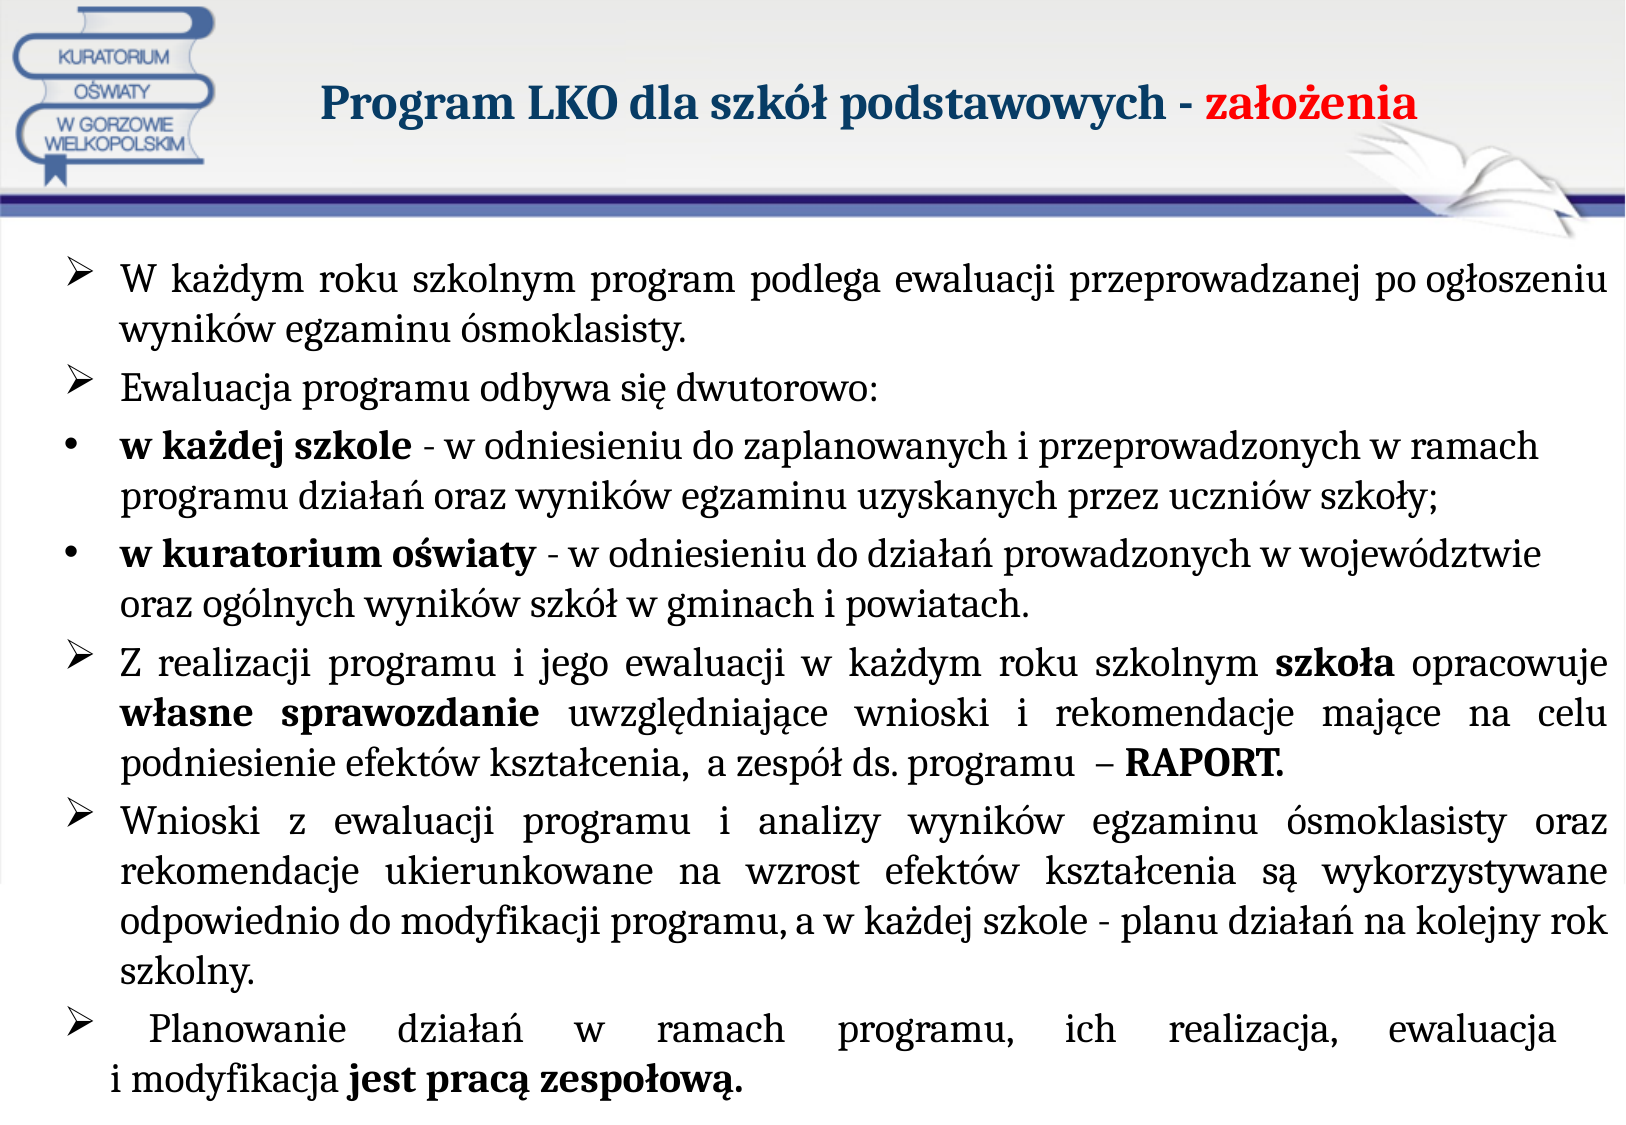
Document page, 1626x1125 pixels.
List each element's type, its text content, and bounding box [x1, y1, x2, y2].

picture [0, 0, 1626, 1125]
list W każdym roku szkolnym program podlega ewaluacji przeprowadzanej po ogłoszeniu wyników egzaminu ósmoklasisty. Ewaluacja programu odbywa się dwutorowo: w każdej szkole - w odniesieniu do zaplanowanych i przeprowadzonych w ramach programu działań oraz wyników egzaminu uzyskanych przez uczniów szkoły; w kuratorium oświaty - w odniesieniu do działań prowadzonych w województwie oraz ogólnych wyników szkół w gminach i powiatach. Z realizacji programu i jego ewaluacji w każdym roku szkolnym szkoła opracowuje własne sprawozdanie uwzględniające wnioski i rekomendacje mające na celu podniesienie efektów kształcenia, a zespół ds. programu – RAPORT. Wnioski z ewaluacji programu i analizy wyników egzaminu ósmoklasisty oraz rekomendacje ukierunkowane na wzrost efektów kształcenia są wykorzystywane odpowiednio do modyfikacji programu, a w każdej szkole - planu działań na kolejny rok szkolny. Planowanie działań w ramach programu, ich realizacja, ewaluacja i modyfikacja jest pracą zespołową. [48, 243, 1624, 879]
title Program LKO dla szkół podstawowych - założenia [139, 23, 1600, 176]
